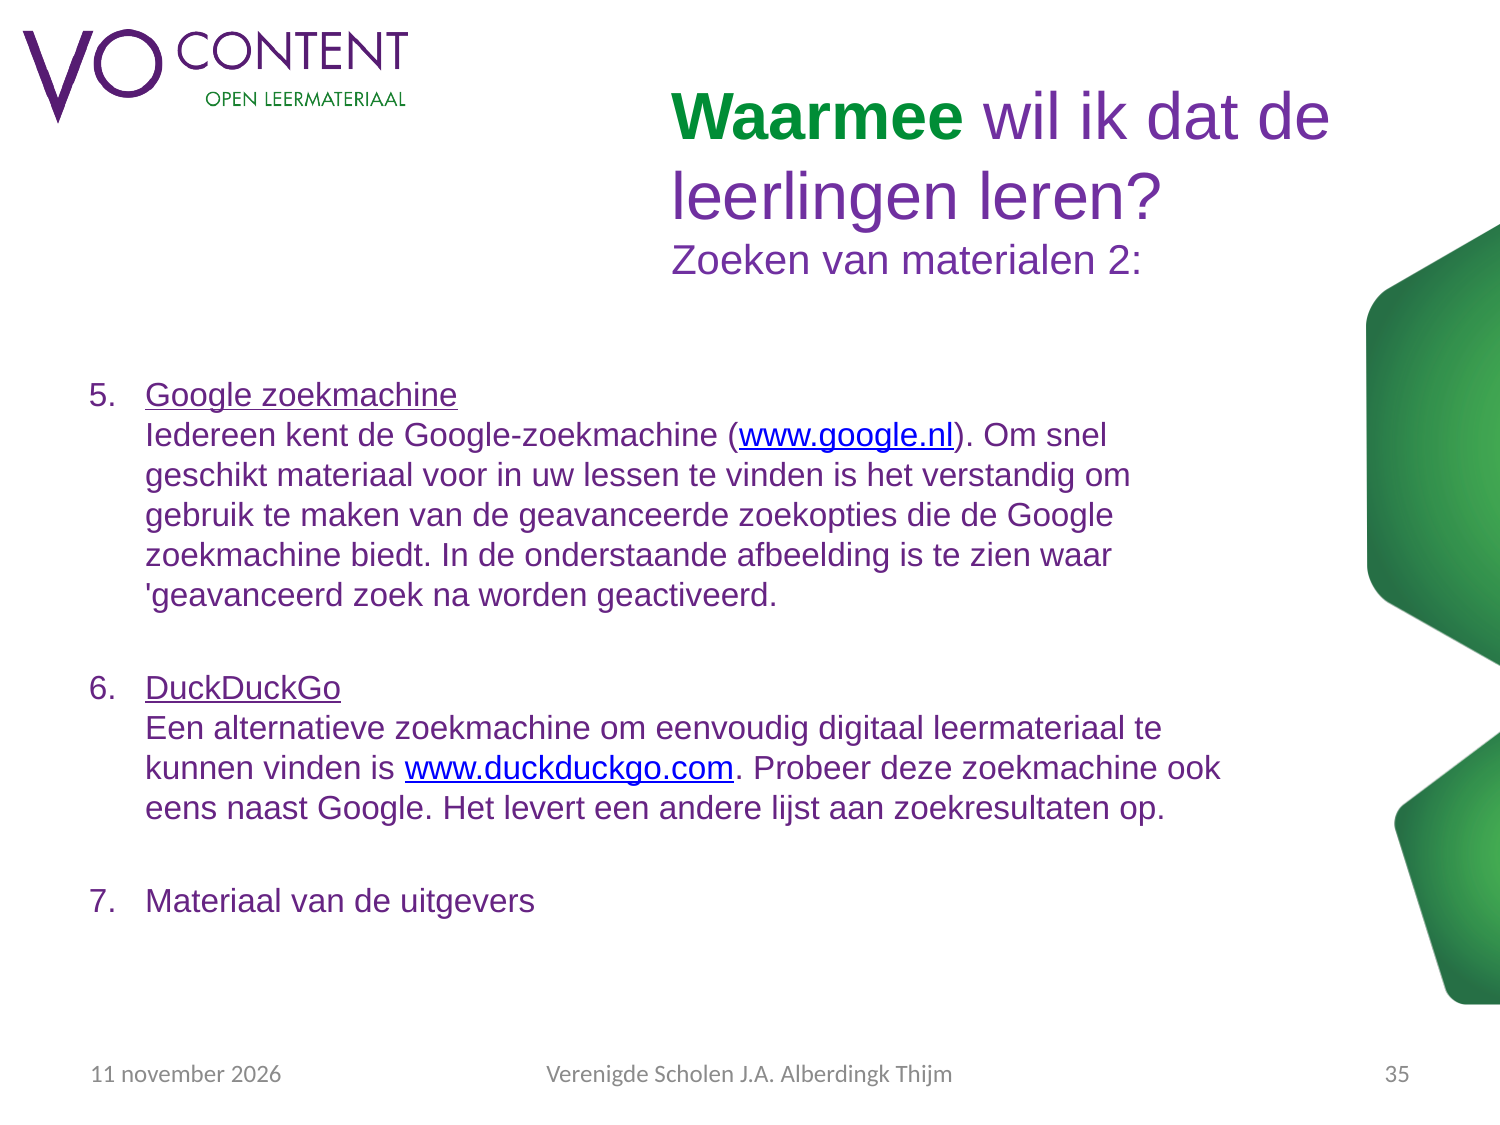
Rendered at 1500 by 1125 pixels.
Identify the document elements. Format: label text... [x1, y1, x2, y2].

footer Verenigde Scholen J.A. Alberdingk Thijm [512, 1042, 988, 1103]
list Google zoekmachine Iedereen kent de Google-zoekmachine (www.google.nl). Om snel geschikt materiaal voor in uw lessen te vinden is het verstandig om gebruik te maken van de geavanceerde zoekopties die de Google zoekmachine biedt. In de onderstaande afbeelding is te zien waar 'geavanceerd zoek na worden geactiveerd. DuckDuckGo Een alternatieve zoekmachine om eenvoudig digitaal leermateriaal te kunnen vinden is www.duckduckgo.com. Probeer deze zoekmachine ook eens naast Google. Het levert een andere lijst aan zoekresultaten op. Materiaal van de uitgevers [74, 365, 1239, 1005]
picture [22, 29, 408, 124]
title Waarmee wil ik dat de leerlingen leren? Zoeken van materialen 2: [656, 8, 1500, 347]
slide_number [75, 1042, 425, 1103]
slide_number 35 [1074, 1042, 1425, 1103]
picture [1366, 347, 1500, 1005]
